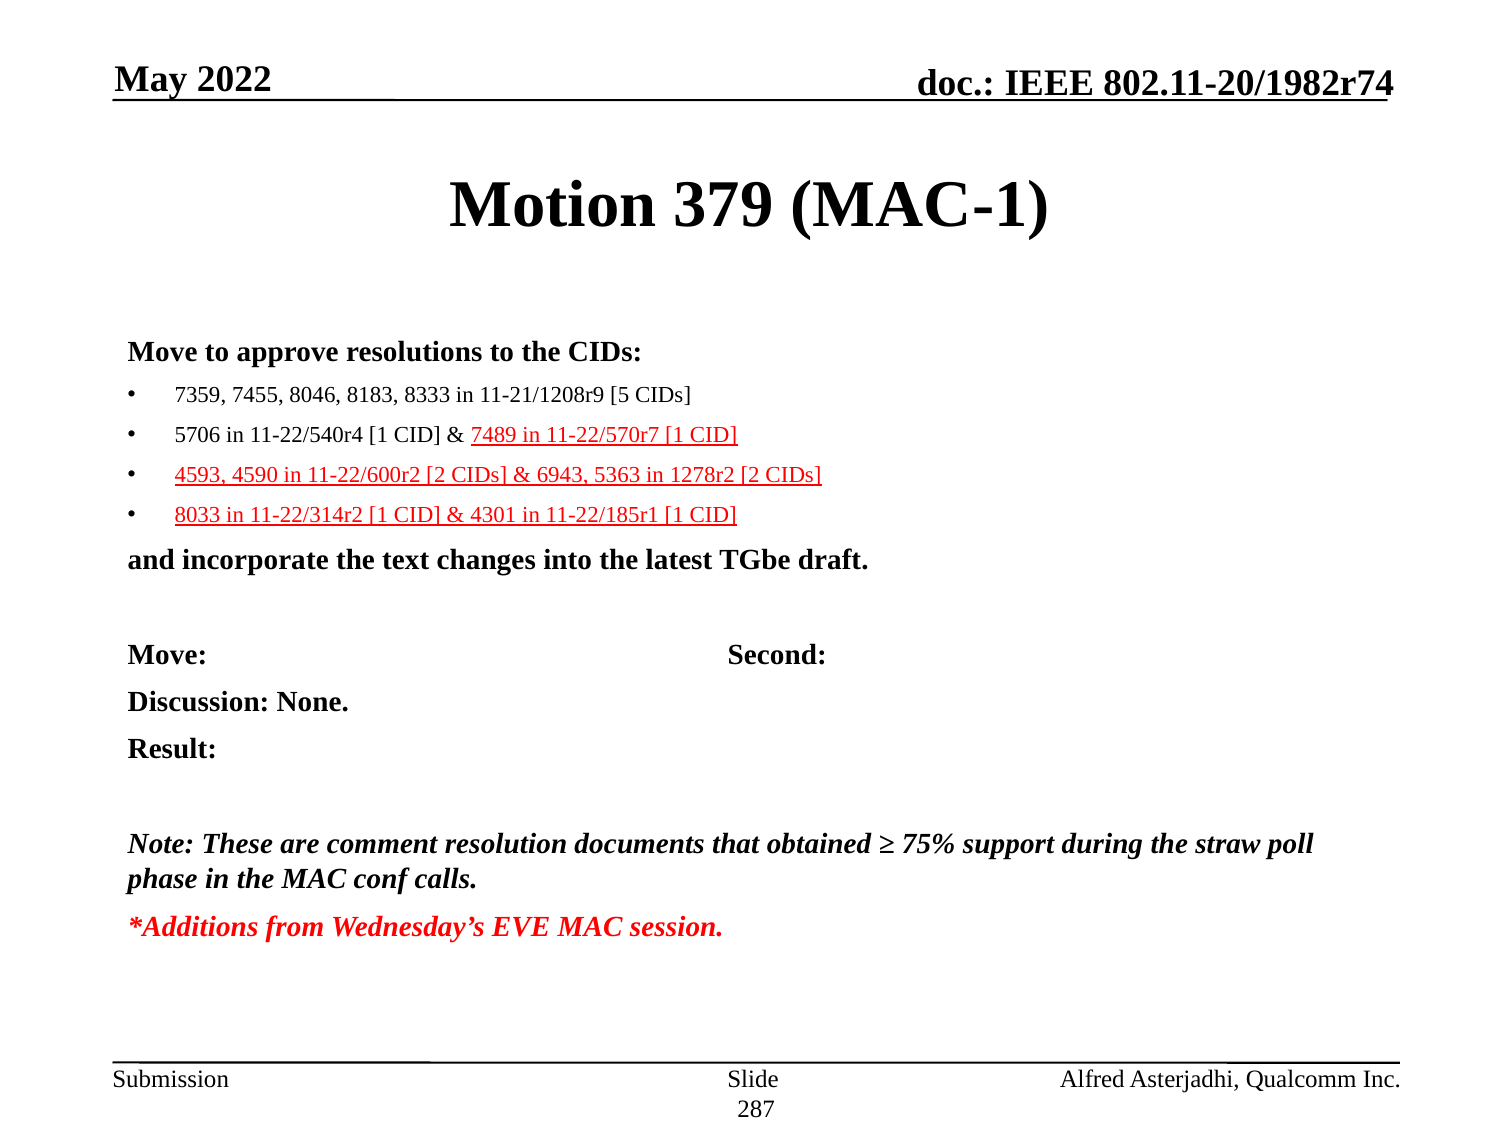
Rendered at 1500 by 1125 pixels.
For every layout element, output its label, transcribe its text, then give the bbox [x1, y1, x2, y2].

slide_number Slide 287 [712, 1061, 800, 1123]
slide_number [114, 54, 423, 100]
footer Alfred Asterjadhi, Qualcomm Inc. [878, 1061, 1402, 1093]
list Move to approve resolutions to the CIDs: 7359, 7455, 8046, 8183, 8333 in 11-21/1208r9 [5 CIDs] 5706 in 11-22/540r4 [1 CID] & 7489 in 11-22/570r7 [1 CID] 4593, 4590 in 11-22/600r2 [2 CIDs] & 6943, 5363 in 1278r2 [2 CIDs] 8033 in 11-22/314r2 [1 CID] & 4301 in 11-22/185r1 [1 CID] and incorporate the text changes into the latest TGbe draft. Move: Second: Discussion: None. Result: Note: These are comment resolution documents that obtained ≥ 75% support during the straw poll phase in the MAC conf calls. *Additions from Wednesday’s EVE MAC session. [112, 324, 1388, 1063]
title Motion 379 (MAC-1) [112, 112, 1388, 288]
